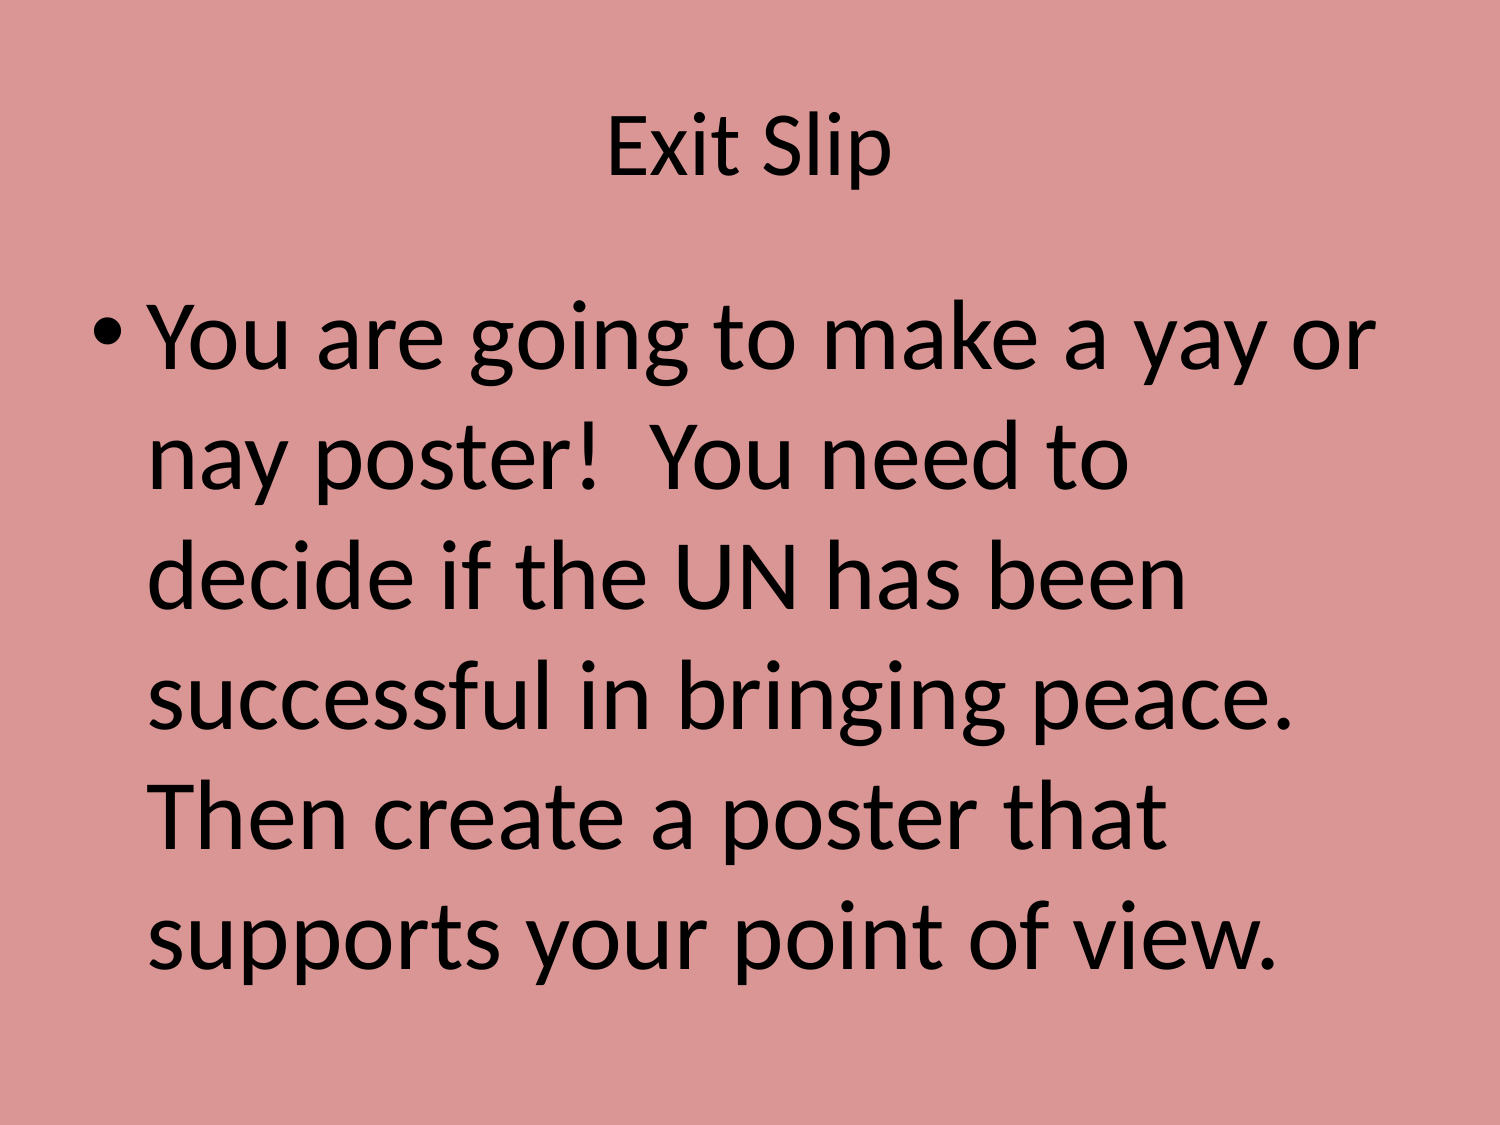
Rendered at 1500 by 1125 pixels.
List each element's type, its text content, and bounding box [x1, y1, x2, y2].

list You are going to make a yay or nay poster! You need to decide if the UN has been successful in bringing peace. Then create a poster that supports your point of view. [75, 262, 1425, 1005]
title Exit Slip [75, 45, 1425, 233]
